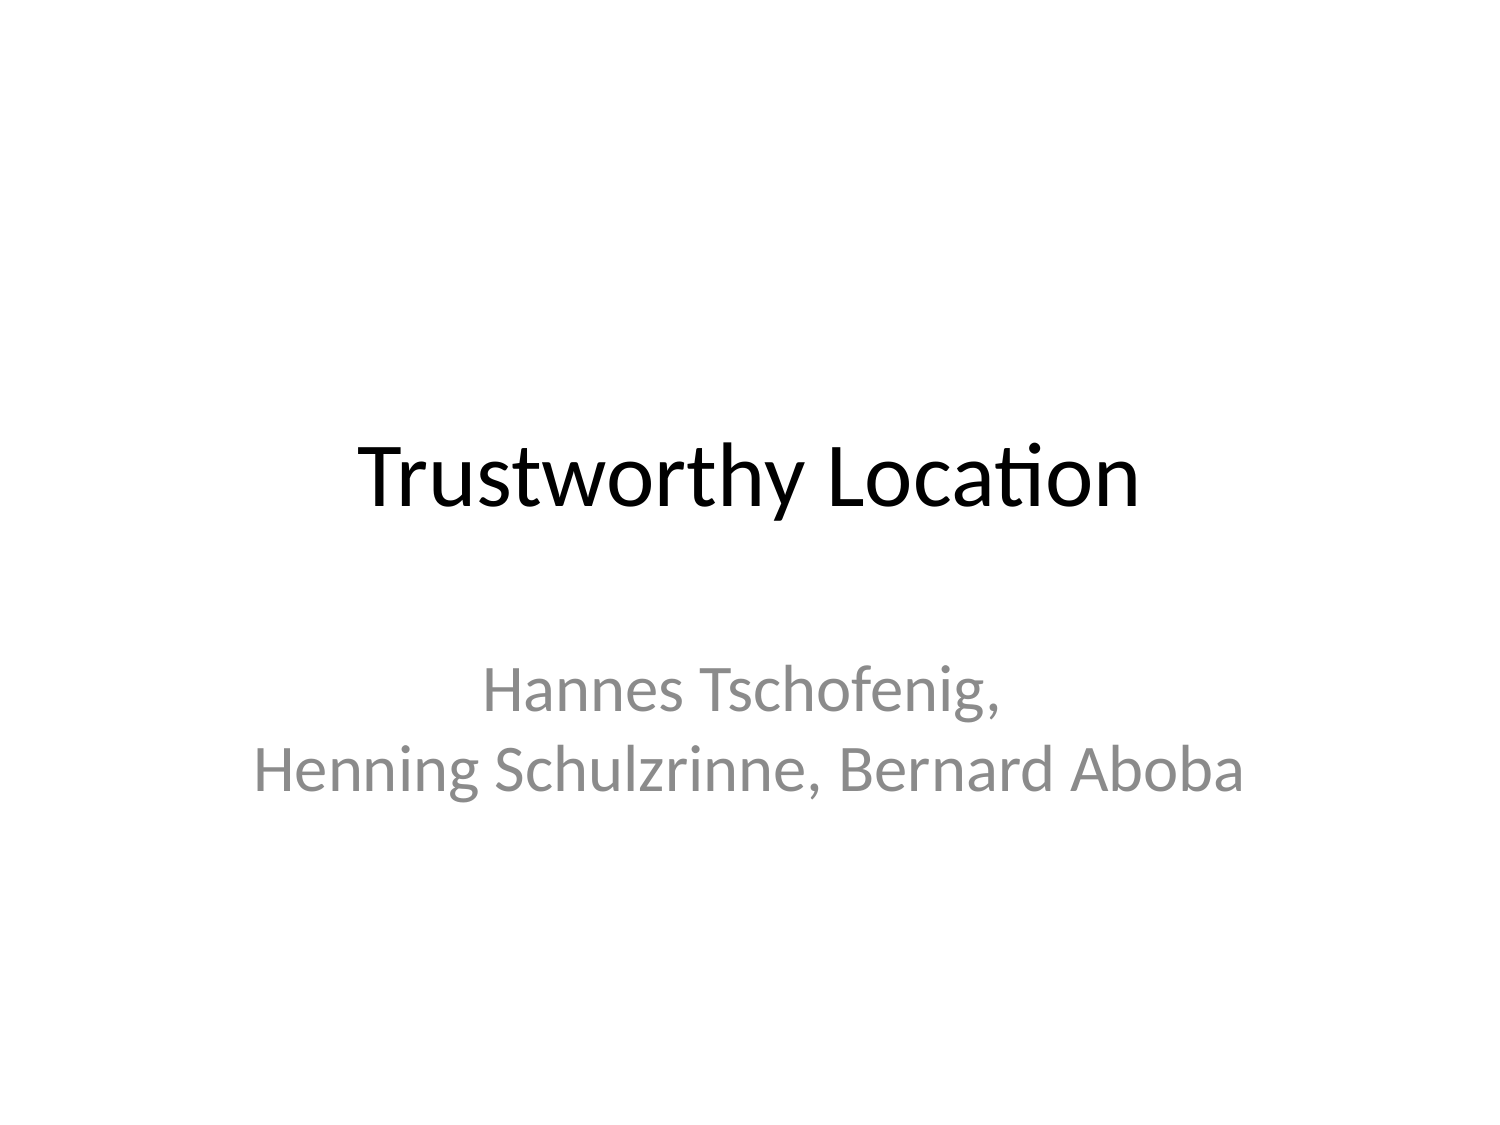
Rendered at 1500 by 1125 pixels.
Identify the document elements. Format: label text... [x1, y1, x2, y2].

subtitle Hannes Tschofenig, Henning Schulzrinne, Bernard Aboba [225, 637, 1275, 925]
title Trustworthy Location [112, 349, 1388, 591]
